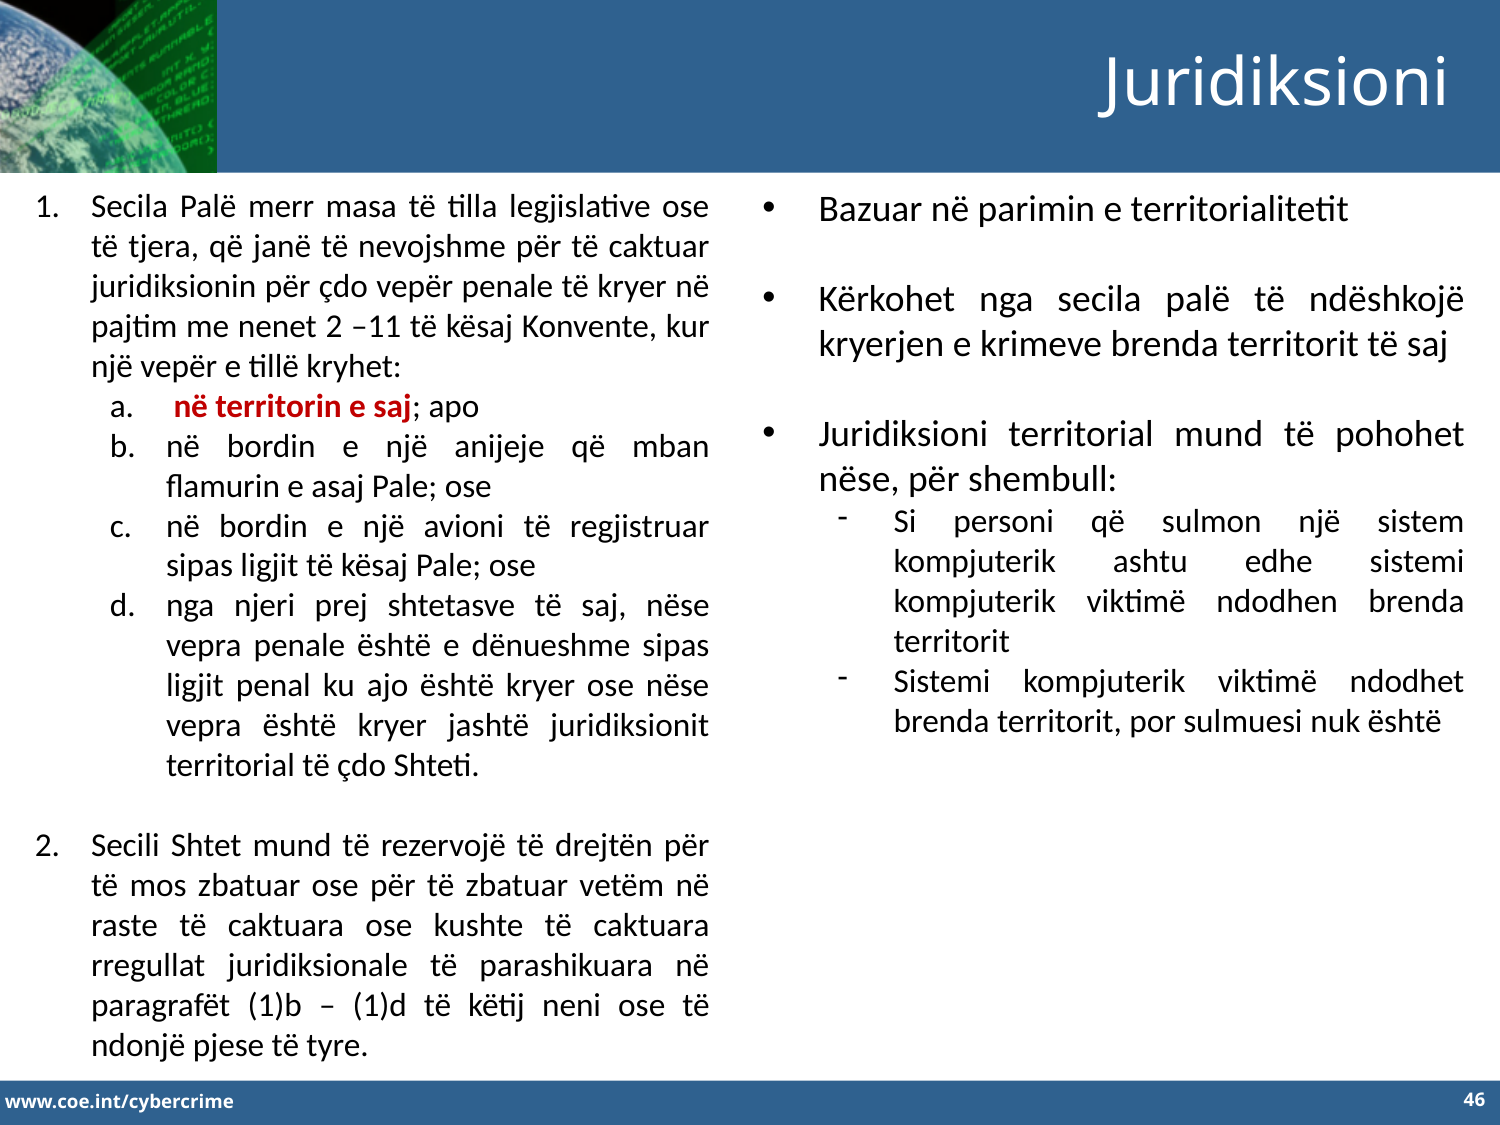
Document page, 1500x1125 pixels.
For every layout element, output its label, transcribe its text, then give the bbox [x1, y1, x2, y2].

text_box Juridiksioni [230, 31, 1483, 126]
picture [0, 0, 217, 173]
text_box Secila Palë merr masa të tilla legjislative ose të tjera, që janë të nevojshme për të caktuar juridiksionin për çdo vepër penale të kryer në pajtim me nenet 2 –11 të kësaj Konvente, kur një vepër e tillë kryhet: në territorin e saj; apo në bordin e një anijeje që mban flamurin e asaj Pale; ose në bordin e një avioni të regjistruar sipas ligjit të kësaj Pale; ose nga njeri prej shtetasve të saj, nëse vepra penale është e dënueshme sipas ligjit penal ku ajo është kryer ose nëse vepra është kryer jashtë juridiksionit territorial të çdo Shteti. Secili Shtet mund të rezervojë të drejtën për të mos zbatuar ose për të zbatuar vetëm në raste të caktuara ose kushte të caktuara rregullat juridiksionale të parashikuara në paragrafët (1)b – (1)d të këtij neni ose të ndonjë pjese të tyre. [19, 176, 726, 1070]
text_box Bazuar në parimin e territorialitetit Kërkohet nga secila palë të ndëshkojë kryerjen e krimeve brenda territorit të saj Juridiksioni territorial mund të pohohet nëse, për shembull: Si personi që sulmon një sistem kompjuterik ashtu edhe sistemi kompjuterik viktimë ndodhen brenda territorit Sistemi kompjuterik viktimë ndodhet brenda territorit, por sulmuesi nuk është [747, 176, 1480, 747]
